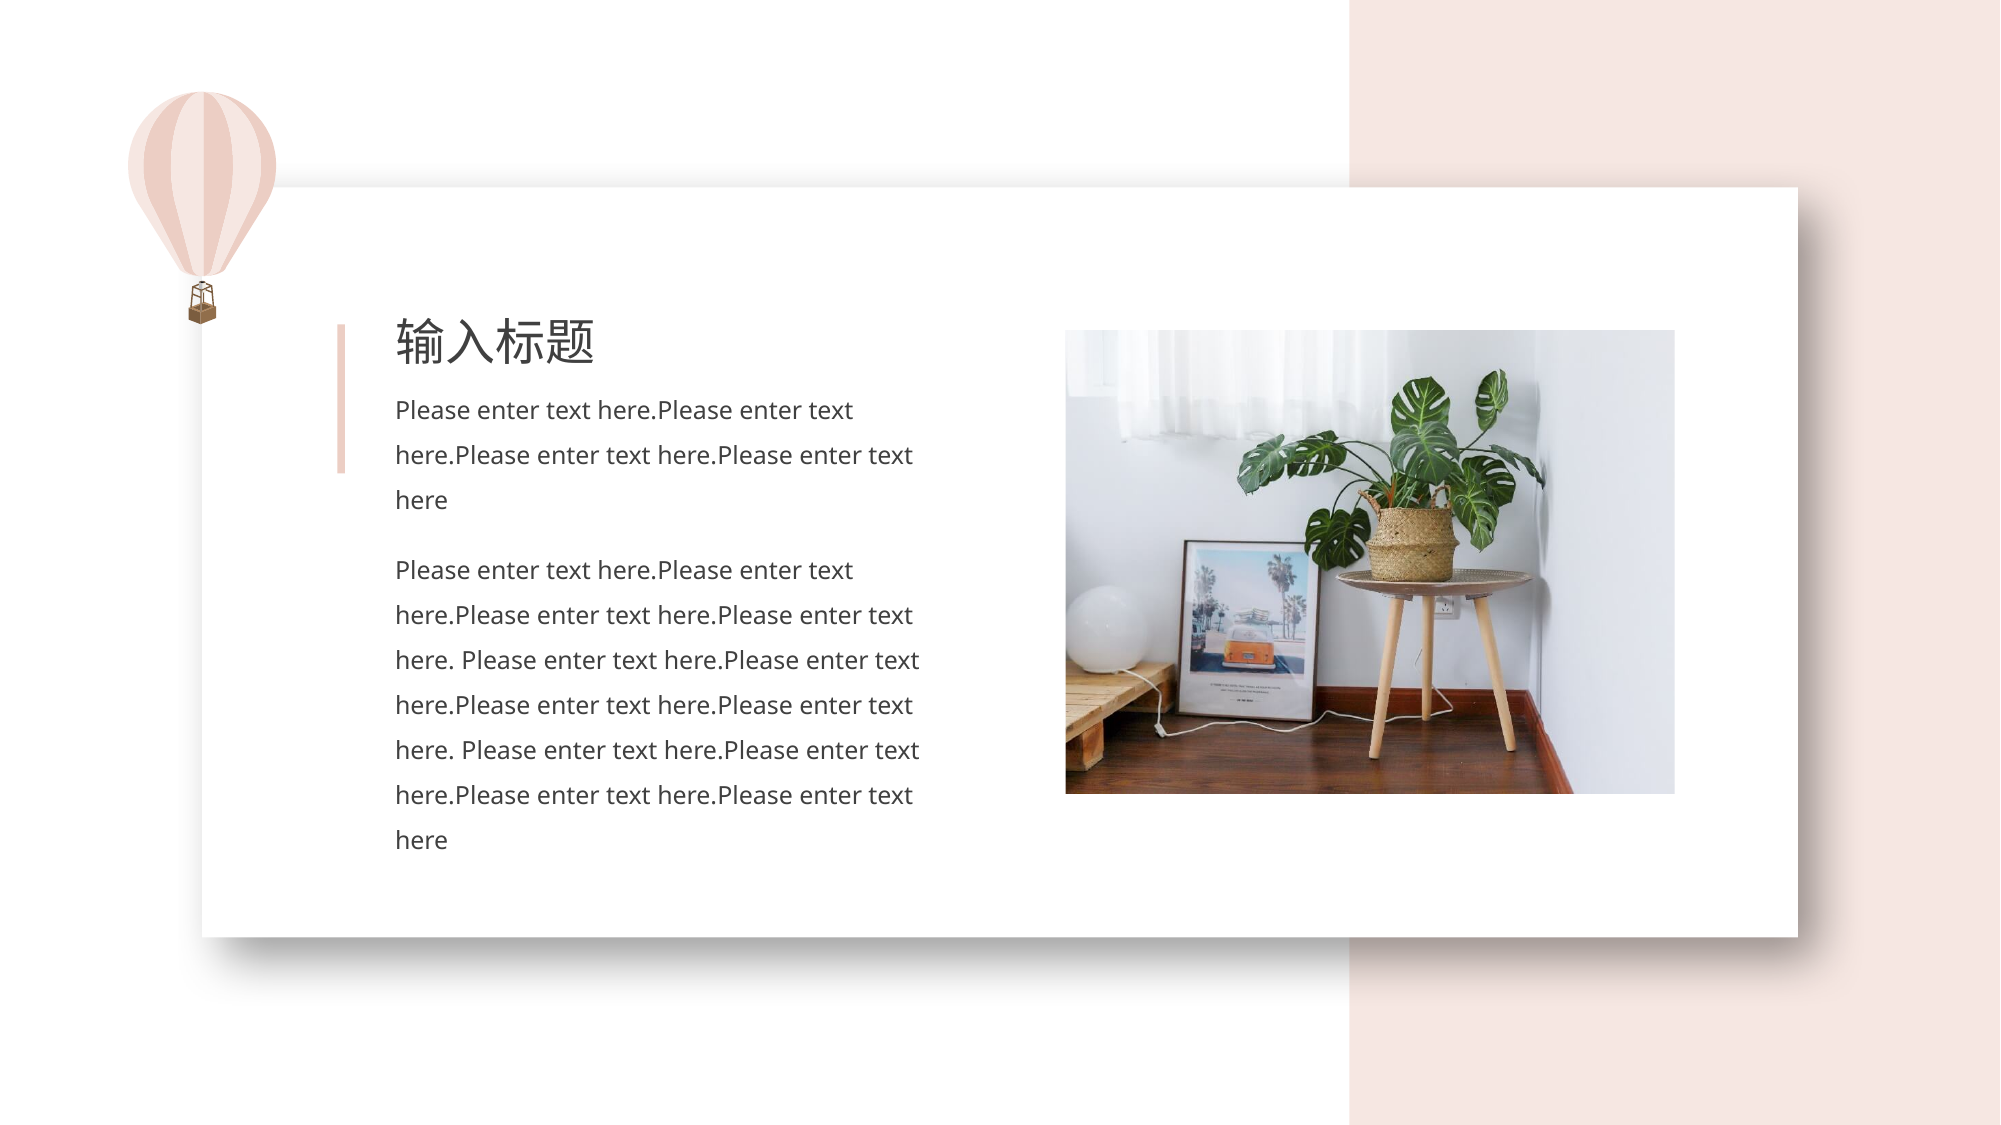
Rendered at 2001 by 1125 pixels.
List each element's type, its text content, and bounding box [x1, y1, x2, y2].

picture [1065, 330, 1675, 795]
text_box 输入标题 [380, 302, 904, 378]
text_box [128, 91, 277, 325]
text_box Please enter text here.Please enter text here.Please enter text here.Please enter text here. Please enter text here.Please enter text here.Please enter text here.Please enter text here. Please enter text here.Please enter text here.Please enter text here.Please enter text here [380, 532, 947, 862]
text_box [336, 323, 346, 474]
text_box [201, 186, 1799, 938]
text_box [1348, 0, 2000, 1125]
text_box Please enter text here.Please enter text here.Please enter text here.Please enter text here [380, 372, 947, 522]
